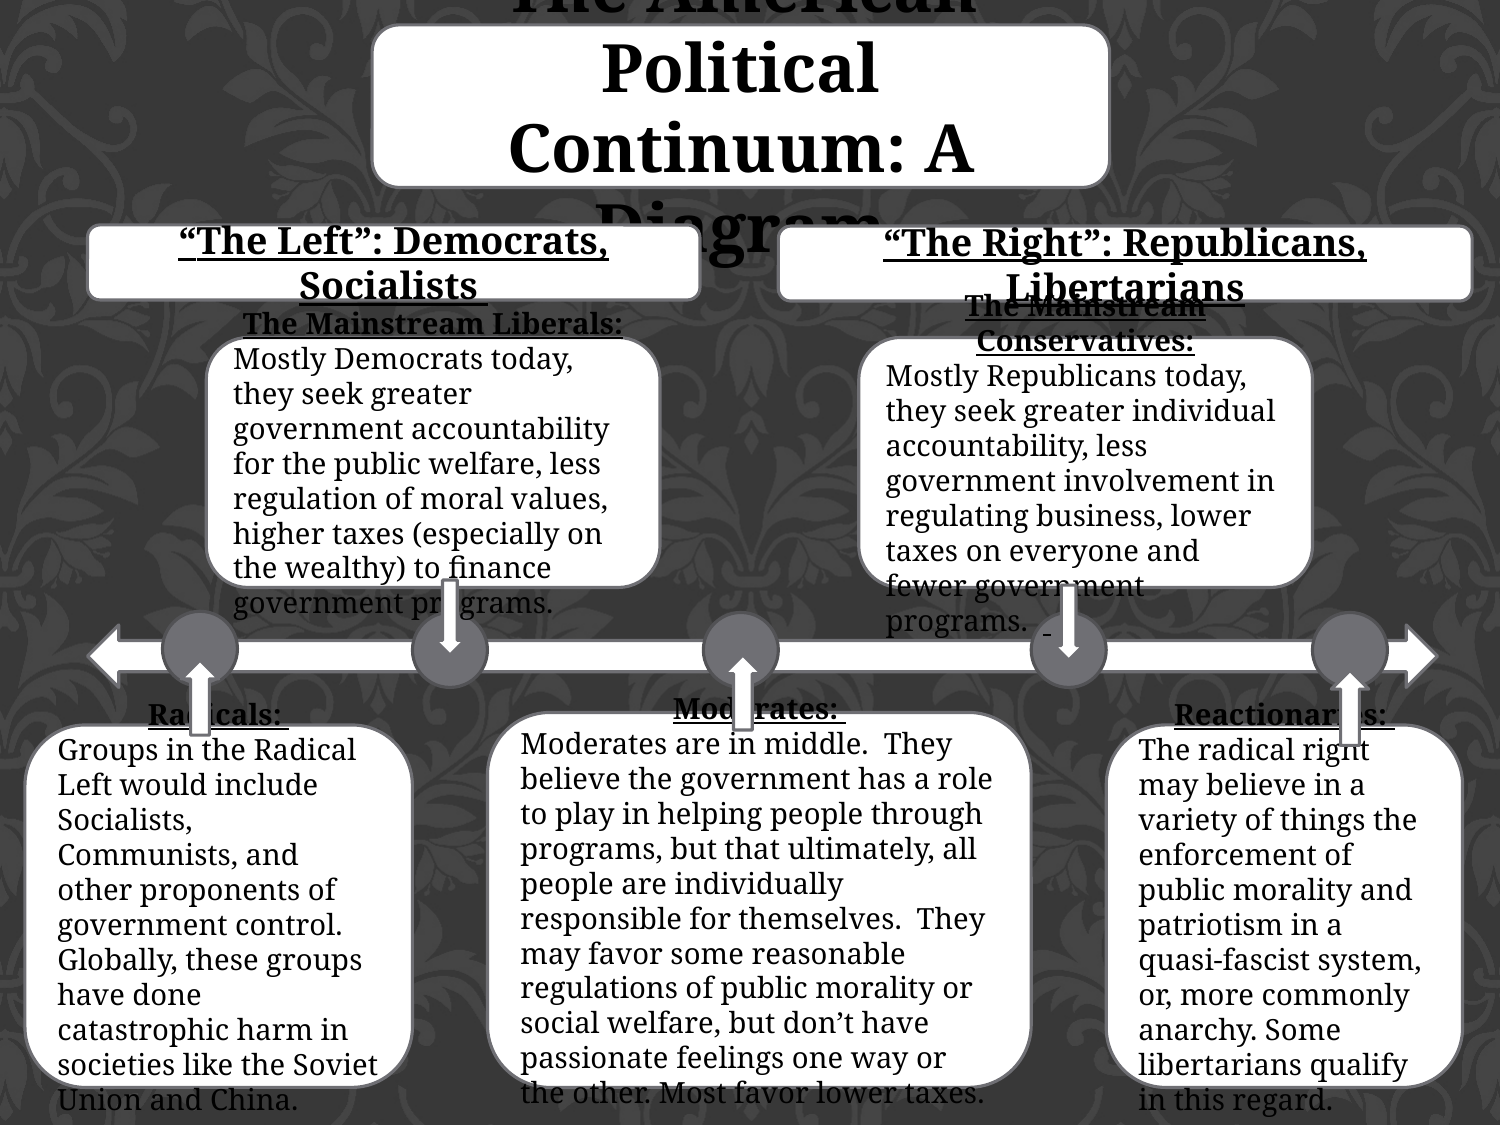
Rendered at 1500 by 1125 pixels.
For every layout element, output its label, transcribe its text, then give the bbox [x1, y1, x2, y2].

text_box The Mainstream Liberals: Mostly Democrats today, they seek greater government accountability for the public welfare, less regulation of moral values, higher taxes (especially on the wealthy) to finance government programs. [204, 335, 662, 590]
text_box [160, 609, 240, 687]
text_box [1382, 623, 1439, 689]
text_box The American Political Continuum: A Diagram [370, 23, 1112, 190]
text_box [1029, 612, 1108, 690]
text_box Reactionaries: The radical right may believe in a variety of things the enforcement of public morality and patriotism in a quasi-fascist system, or, more commonly anarchy. Some libertarians qualify in this regard. [1104, 723, 1465, 1090]
text_box [231, 638, 418, 674]
text_box Moderates: Moderates are in middle. They believe the government has a role to play in helping people through programs, but that ultimately, all people are individually responsible for themselves. They may favor some reasonable regulations of public morality or social welfare, but don’t have passionate feelings one way or the other. Most favor lower taxes. [485, 710, 1033, 1090]
text_box “The Left”: Democrats, Socialists [85, 223, 702, 302]
text_box [410, 612, 490, 690]
text_box [1310, 610, 1390, 685]
text_box [1101, 638, 1318, 674]
text_box [1052, 583, 1085, 662]
text_box [773, 638, 1037, 674]
text_box [701, 610, 780, 688]
text_box [179, 659, 221, 737]
text_box [86, 623, 169, 689]
text_box [482, 638, 709, 674]
text_box [722, 653, 764, 732]
text_box “The Right”: Republicans, Libertarians [776, 224, 1474, 303]
text_box Radicals: Groups in the Radical Left would include Socialists, Communists, and other proponents of government control. Globally, these groups have done catastrophic harm in societies like the Soviet Union and China. [23, 723, 415, 1090]
text_box [1329, 669, 1371, 747]
text_box [433, 578, 467, 657]
text_box The Mainstream Conservatives: Mostly Republicans today, they seek greater individual accountability, less government involvement in regulating business, lower taxes on everyone and fewer government programs. [857, 335, 1315, 590]
